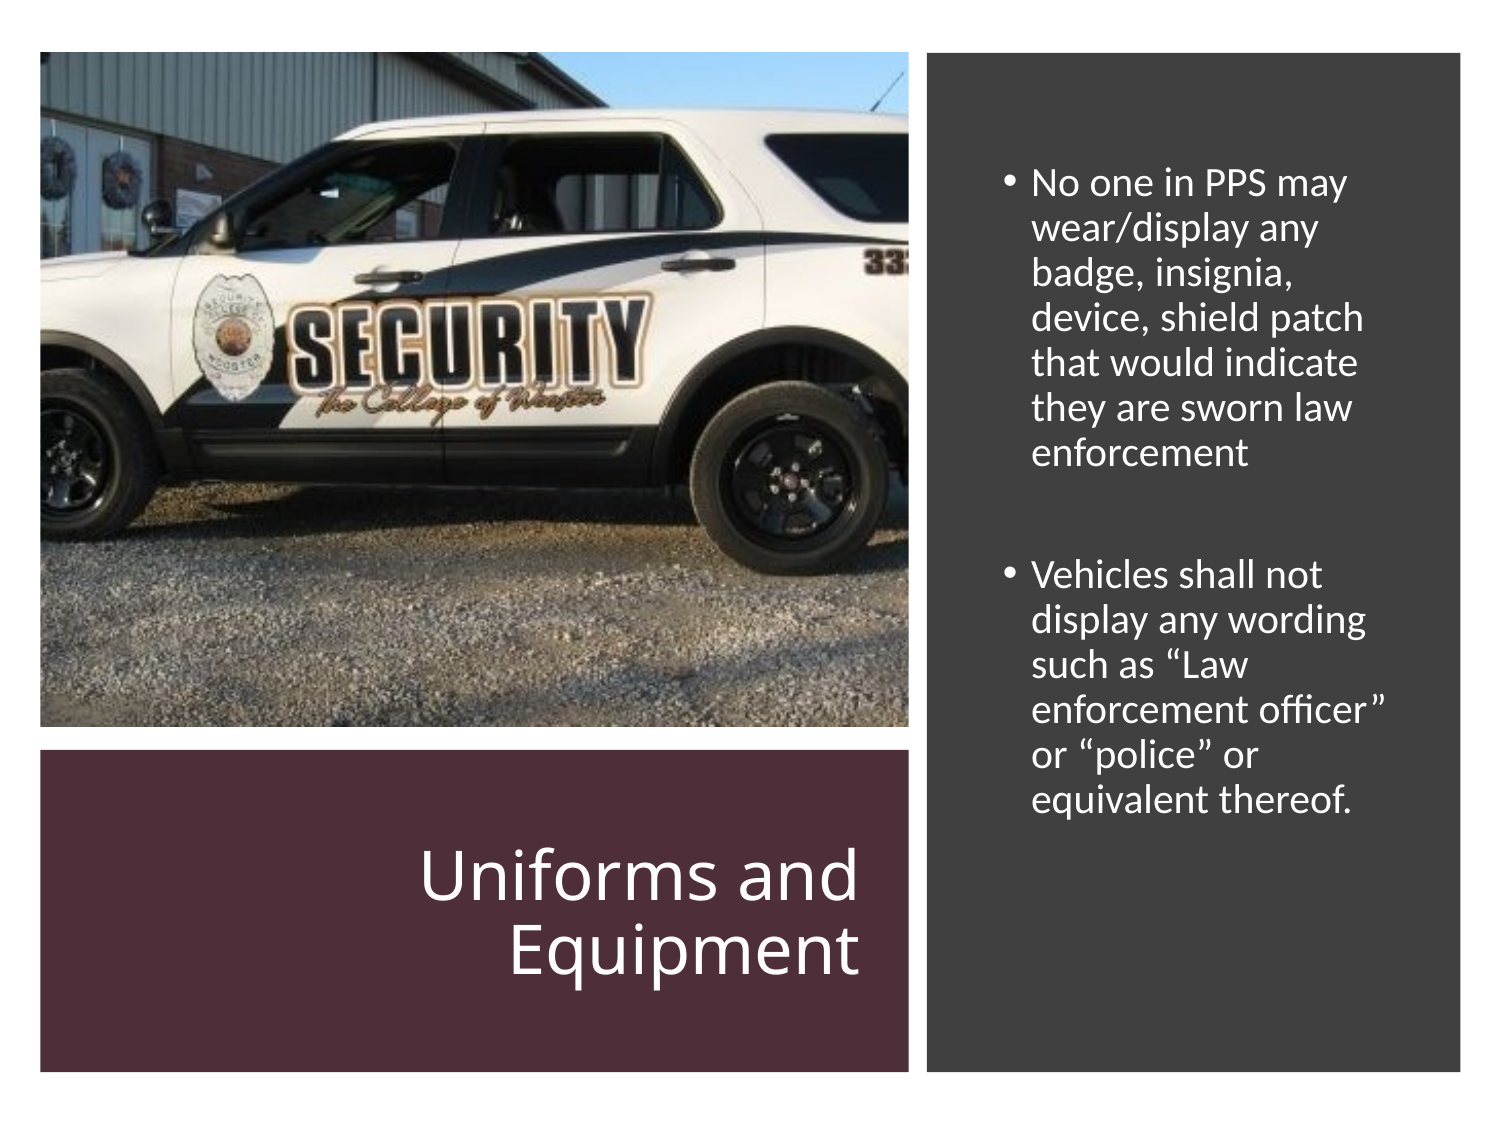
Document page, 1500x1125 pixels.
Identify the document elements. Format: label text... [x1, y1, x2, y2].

text_box [39, 749, 910, 1073]
list No one in PPS may wear/display any badge, insignia, device, shield patch that would indicate they are sworn law enforcement Vehicles shall not display any wording such as “Law enforcement officer” or “police” or equivalent thereof. [987, 150, 1410, 947]
title Uniforms and Equipment [64, 782, 876, 1049]
picture [40, 52, 909, 727]
text_box [926, 52, 1461, 1073]
